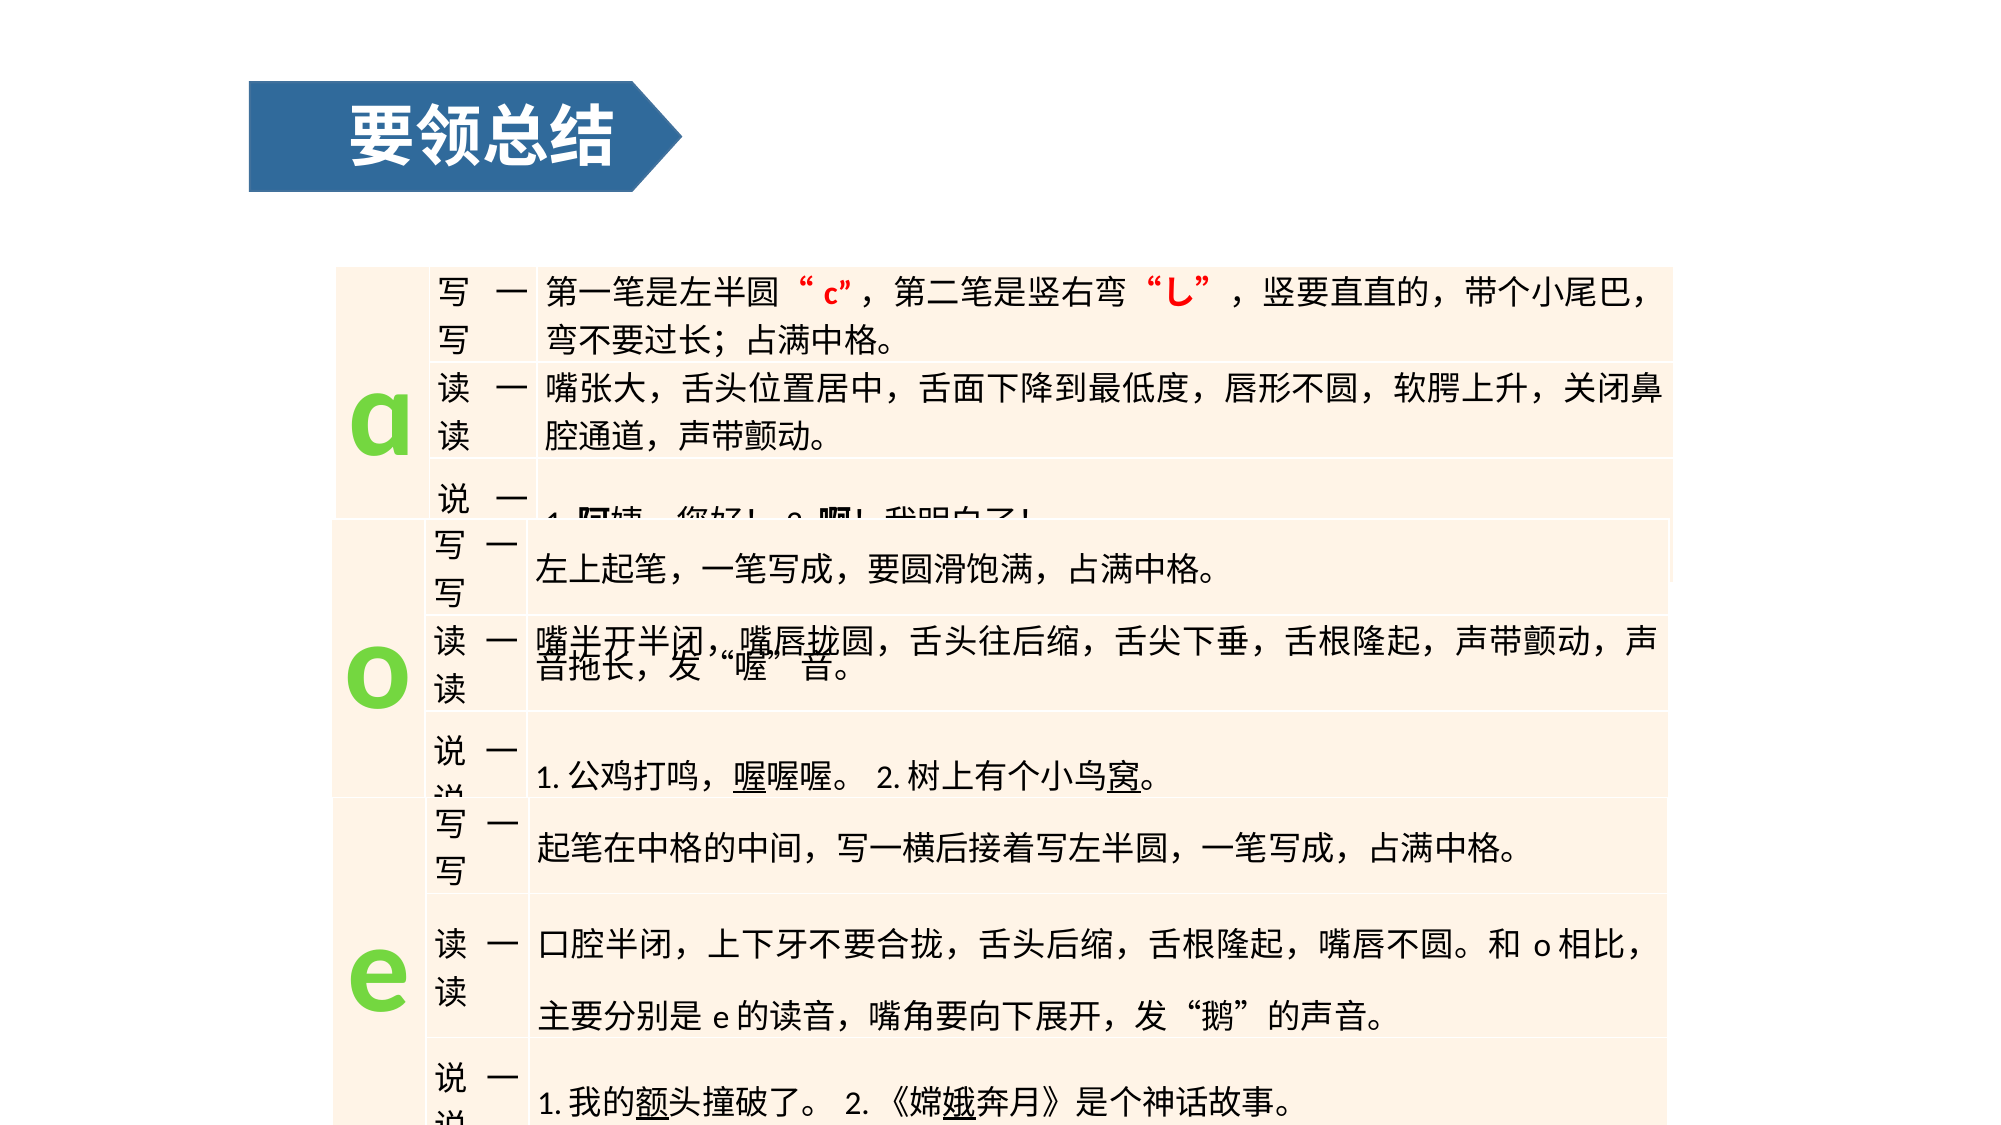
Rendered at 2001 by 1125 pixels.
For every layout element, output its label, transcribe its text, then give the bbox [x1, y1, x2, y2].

table_header o [332, 520, 424, 797]
table_header e [333, 798, 425, 1125]
table_header 第一笔是左半圆“c”，第二笔是竖右弯“し”，竖要直直的，带个小尾巴，弯不要过长；占满中格。 [538, 267, 1673, 361]
table_cell 读一读 [430, 363, 536, 457]
table_cell 说一说 [430, 459, 536, 518]
table_header 写一写 [427, 798, 528, 893]
table_cell 1.我的额头撞破了。2.《嫦娥奔月》是个神话故事。 [530, 1038, 1667, 1125]
table_header 写一写 [426, 520, 526, 614]
table_cell 口腔半闭，上下牙不要合拢，舌头后缩，舌根隆起，嘴唇不圆。和o相比，主要分别是e的读音，嘴角要向下展开，发“鹅”的声音。 [530, 894, 1667, 1037]
table_header ɑ [336, 267, 429, 518]
table_cell 读一读 [427, 894, 528, 1037]
text_box [651, 103, 682, 170]
table_cell 说一说 [426, 712, 526, 797]
table_cell 嘴张大，舌头位置居中，舌面下降到最低度，唇形不圆，软腭上升，关闭鼻腔通道，声带颤动。 [538, 363, 1673, 457]
table_header 起笔在中格的中间，写一横后接着写左半圆，一笔写成，占满中格。 [530, 798, 1667, 893]
table_header 写一写 [430, 267, 536, 361]
table_cell 嘴半开半闭，嘴唇拢圆，舌头往后缩，舌尖下垂，舌根隆起，声带颤动，声音拖长，发“喔”音。 [528, 616, 1668, 710]
table_cell 说一说 [427, 1038, 528, 1125]
table_cell 1.阿姨，您好！2.啊！我明白了！ [538, 459, 1673, 582]
text_box [249, 82, 644, 191]
table_cell 1.公鸡打鸣，喔喔喔。2.树上有个小鸟窝。 [528, 712, 1668, 797]
table_cell 读一读 [426, 616, 526, 710]
table_header 左上起笔，一笔写成，要圆滑饱满，占满中格。 [528, 520, 1668, 614]
text_box 要领总结 [334, 95, 651, 178]
